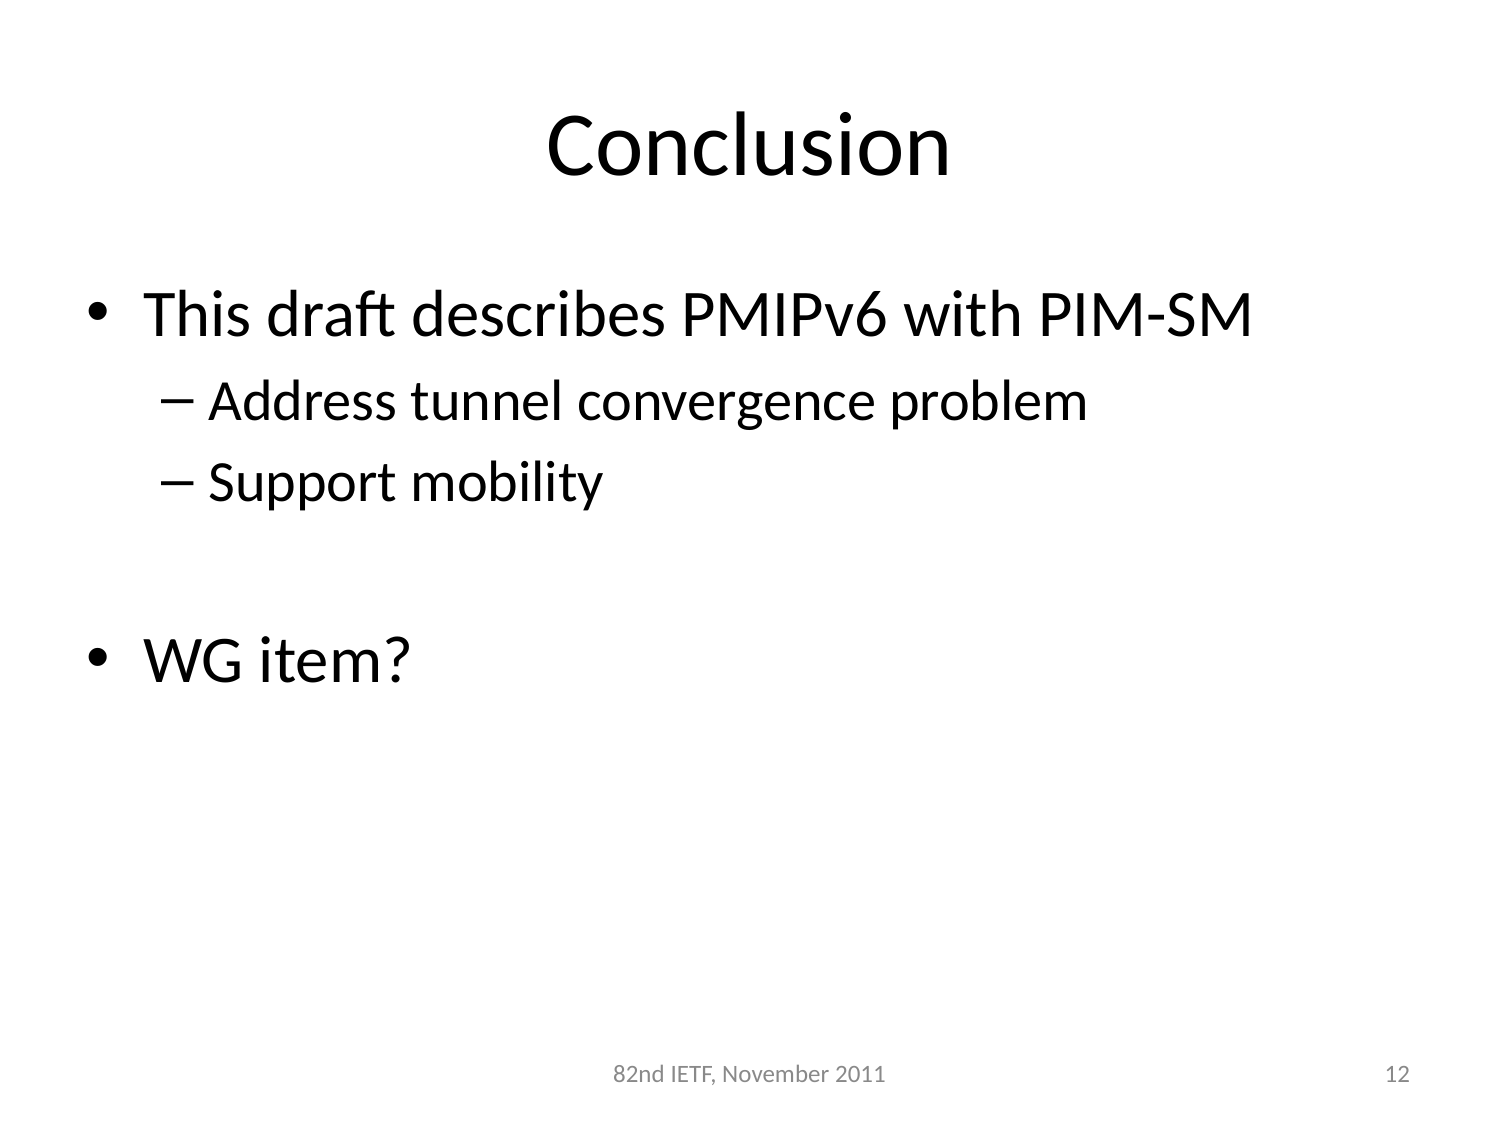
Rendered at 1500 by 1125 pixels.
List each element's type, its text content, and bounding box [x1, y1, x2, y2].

slide_number 12 [1074, 1042, 1425, 1103]
footer 82nd IETF, November 2011 [512, 1042, 988, 1103]
title Conclusion [74, 44, 1426, 233]
list This draft describes PMIPv6 with PIM-SM Address tunnel convergence problem Support mobility WG item? [71, 262, 1435, 1006]
